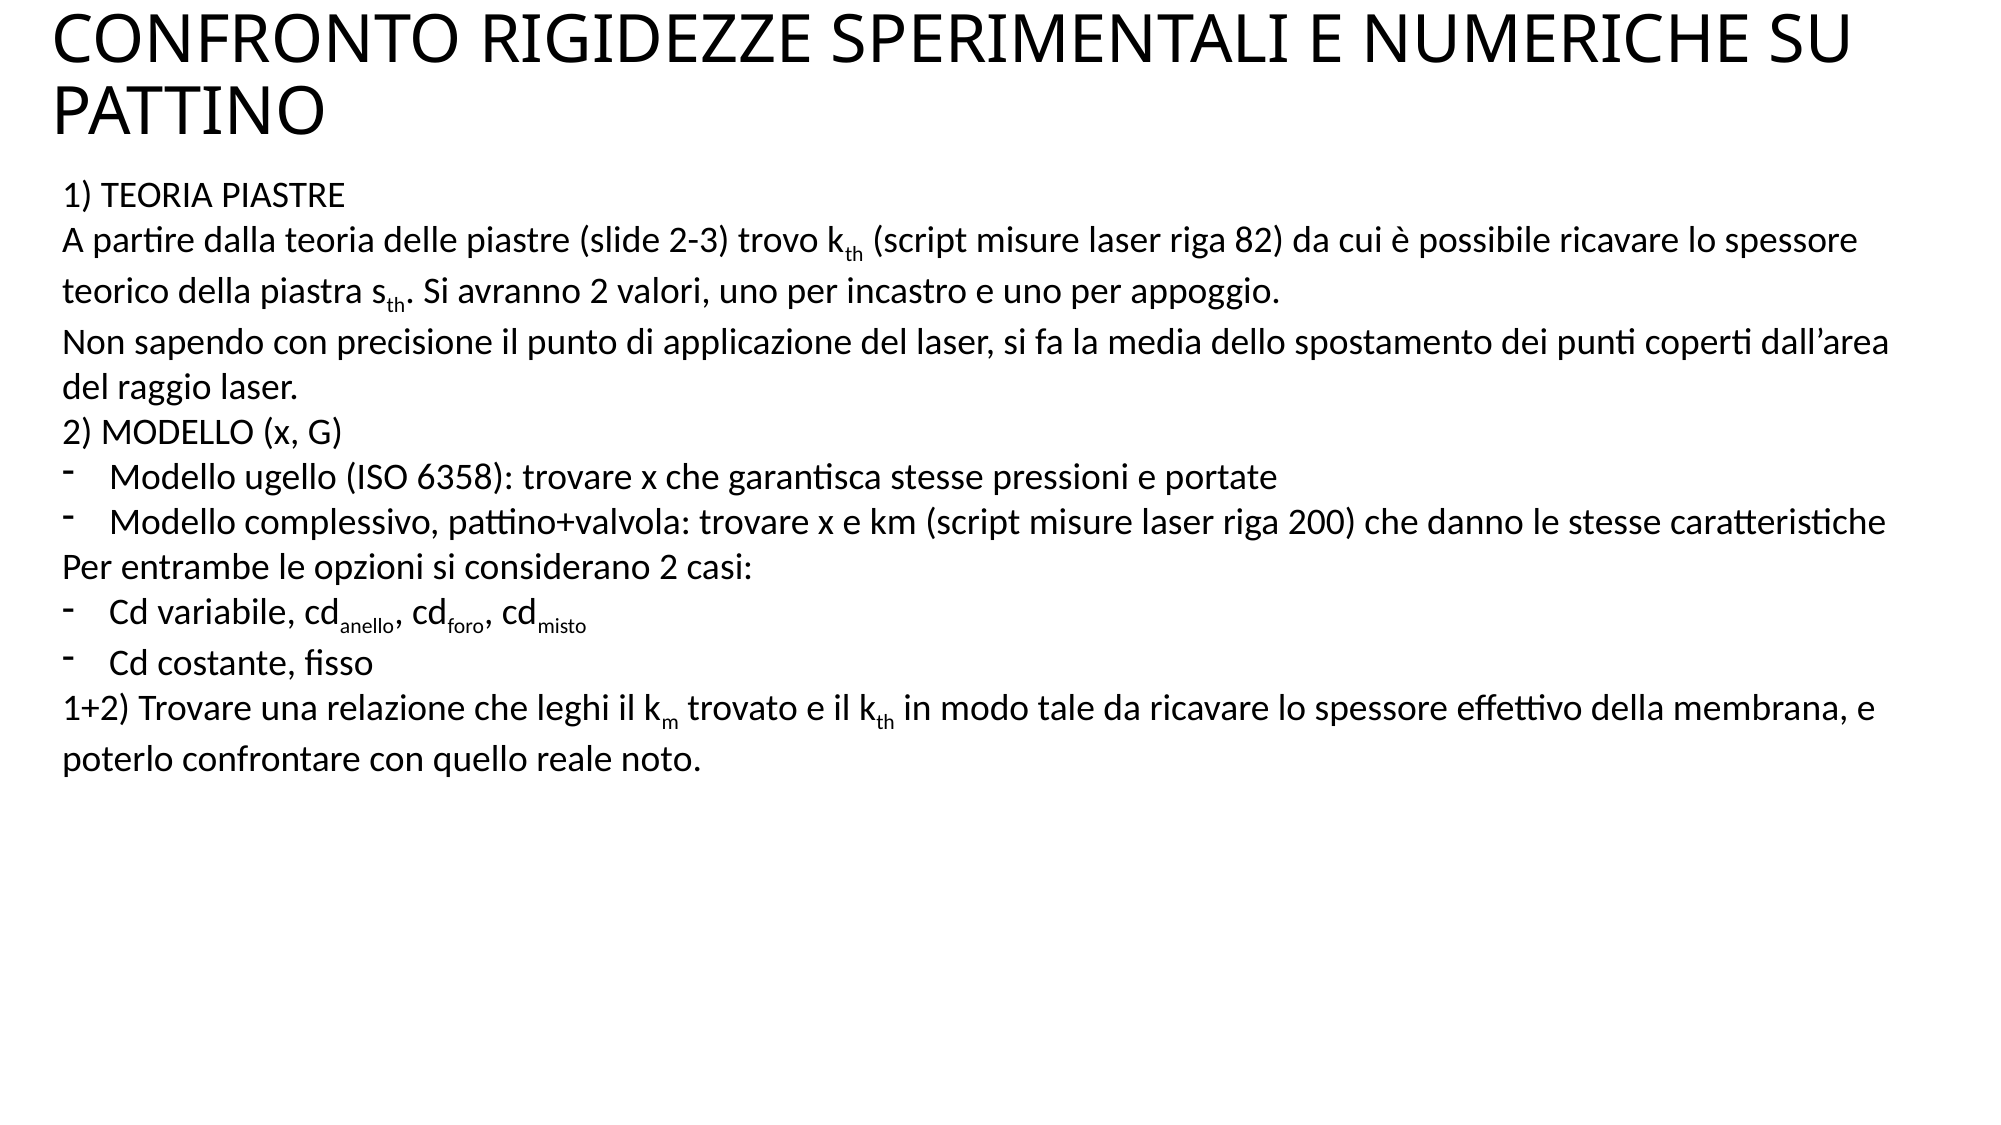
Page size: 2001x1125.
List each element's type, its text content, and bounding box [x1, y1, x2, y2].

text_box 1) TEORIA PIASTRE A partire dalla teoria delle piastre (slide 2-3) trovo kth (script misure laser riga 82) da cui è possibile ricavare lo spessore teorico della piastra sth. Si avranno 2 valori, uno per incastro e uno per appoggio. Non sapendo con precisione il punto di applicazione del laser, si fa la media dello spostamento dei punti coperti dall’area del raggio laser. 2) MODELLO (x, G) Modello ugello (ISO 6358): trovare x che garantisca stesse pressioni e portate Modello complessivo, pattino+valvola: trovare x e km (script misure laser riga 200) che danno le stesse caratteristiche Per entrambe le opzioni si considerano 2 casi: Cd variabile, cdanello, cdforo, cdmisto Cd costante, fisso 1+2) Trovare una relazione che leghi il km trovato e il kth in modo tale da ricavare lo spessore effettivo della membrana, e poterlo confrontare con quello reale noto. [47, 162, 1934, 787]
title CONFRONTO RIGIDEZZE SPERIMENTALI E NUMERICHE SU PATTINO [36, 10, 1977, 143]
